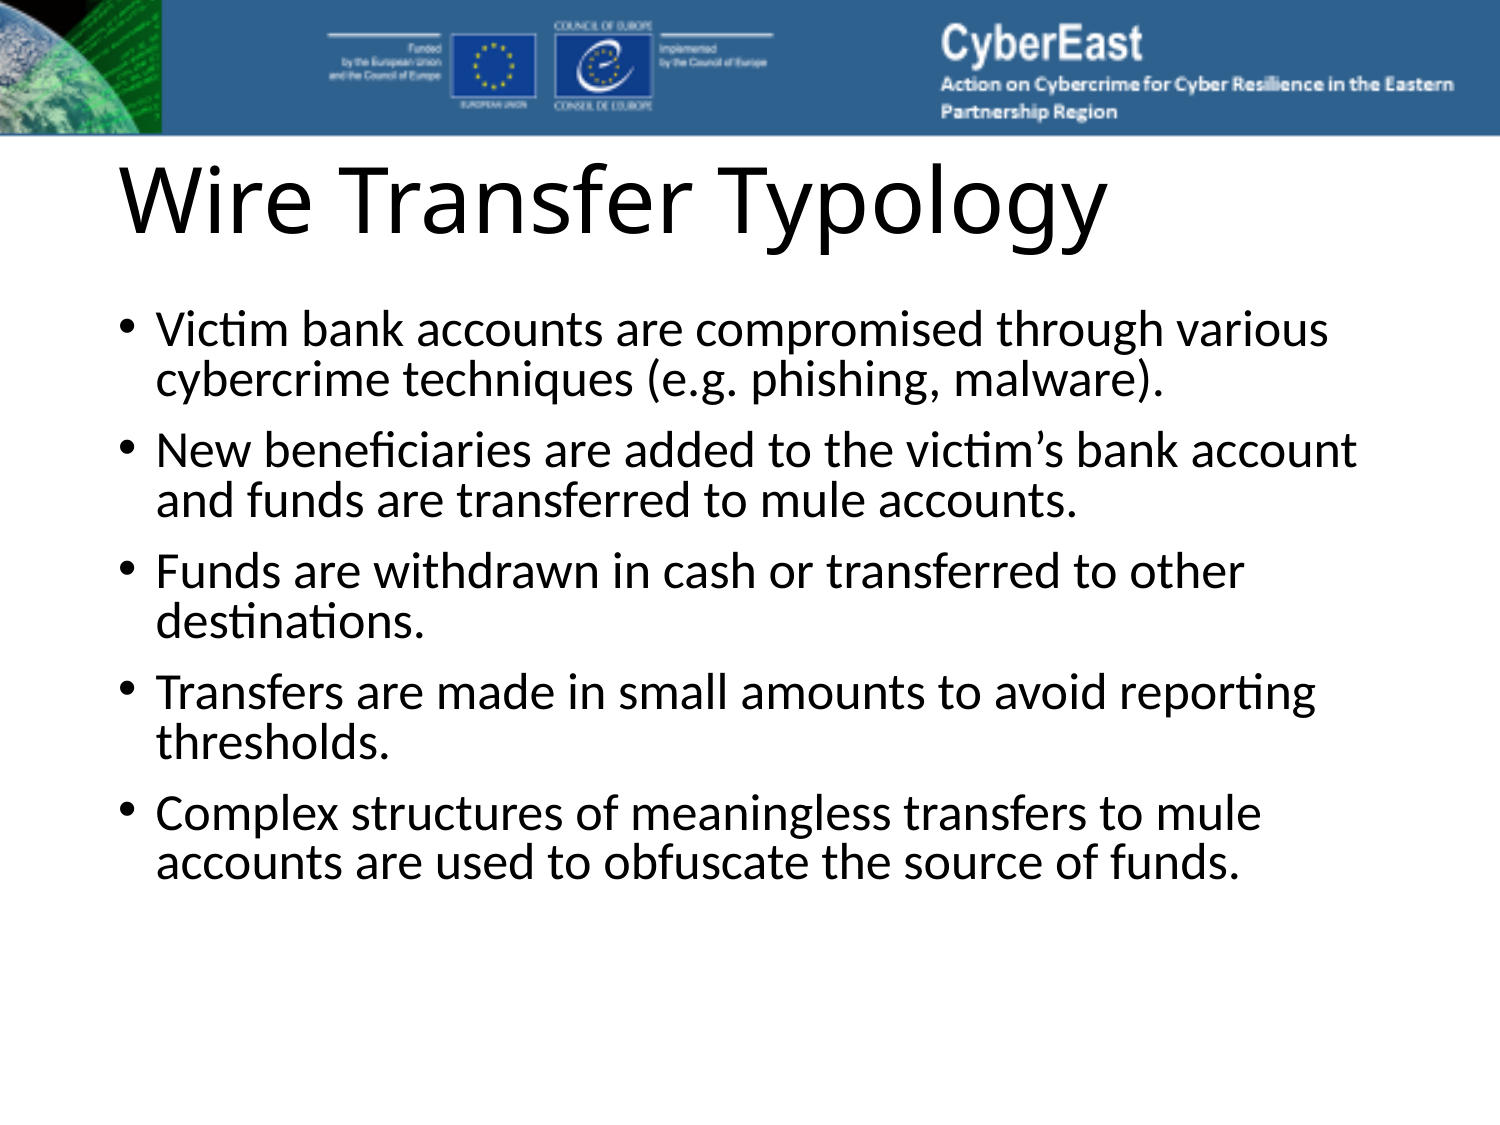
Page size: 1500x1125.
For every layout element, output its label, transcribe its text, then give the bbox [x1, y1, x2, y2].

picture [0, 0, 1500, 1125]
list Victim bank accounts are compromised through various cybercrime techniques (e.g. phishing, malware). New beneficiaries are added to the victim’s bank account and funds are transferred to mule accounts. Funds are withdrawn in cash or transferred to other destinations. Transfers are made in small amounts to avoid reporting thresholds. Complex structures of meaningless transfers to mule accounts are used to obfuscate the source of funds. [103, 299, 1397, 1014]
title Wire Transfer Typology [103, 94, 1397, 299]
